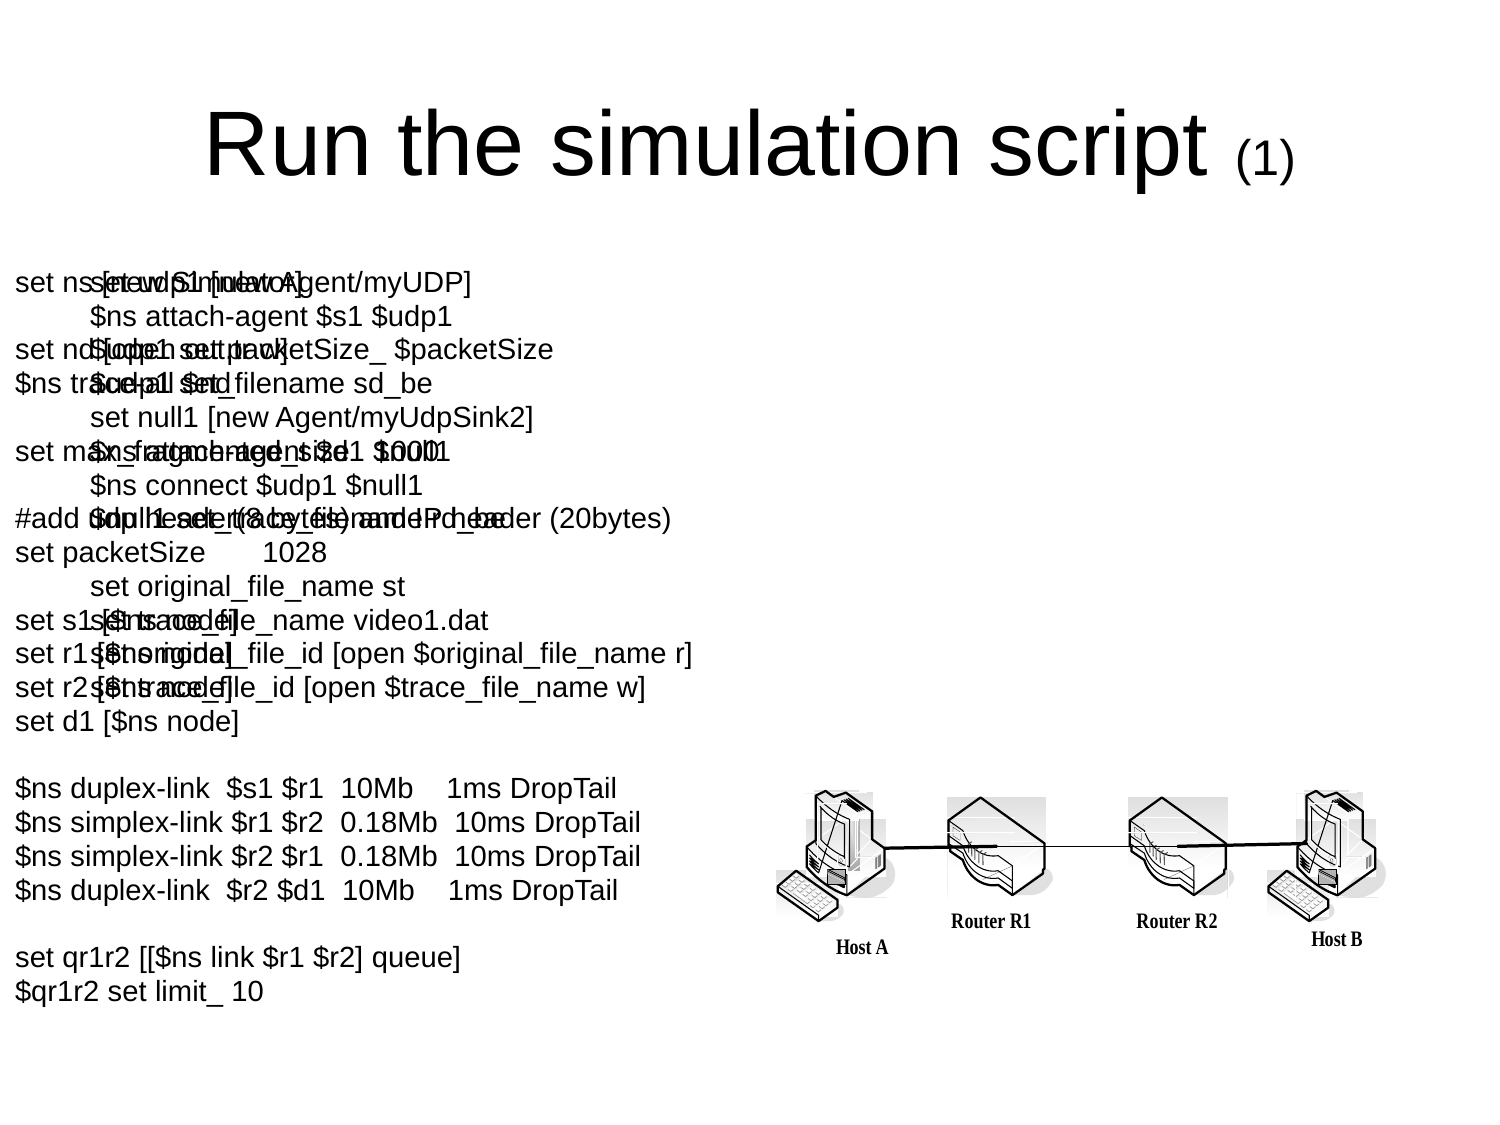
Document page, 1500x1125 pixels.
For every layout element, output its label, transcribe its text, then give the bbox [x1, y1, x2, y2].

title Run the simulation script (1) [74, 44, 1426, 233]
list set ns [new Simulator] set nd [open out.tr w] $ns trace-all $nd set max_fragmented_size 1000 #add udp header(8 bytes) and IP header (20bytes) set packetSize 1028 set s1 [$ns node] set r1 [$ns node] set r2 [$ns node] set d1 [$ns node] $ns duplex-link $s1 $r1 10Mb 1ms DropTail $ns simplex-link $r1 $r2 0.18Mb 10ms DropTail $ns simplex-link $r2 $r1 0.18Mb 10ms DropTail $ns duplex-link $r2 $d1 10Mb 1ms DropTail set qr1r2 [[$ns link $r1 $r2] queue] $qr1r2 set limit_ 10 [0, 262, 74, 1006]
list set udp1 [new Agent/myUDP] $ns attach-agent $s1 $udp1 $udp1 set packetSize_ $packetSize $udp1 set_filename sd_be set null1 [new Agent/myUdpSink2] $ns attach-agent $d1 $null1 $ns connect $udp1 $null1 $null1 set_trace_filename rd_be set original_file_name st set trace_file_name video1.dat set original_file_id [open $original_file_name r] set trace_file_id [open $trace_file_name w] [74, 262, 1426, 1006]
picture [774, 787, 1388, 963]
